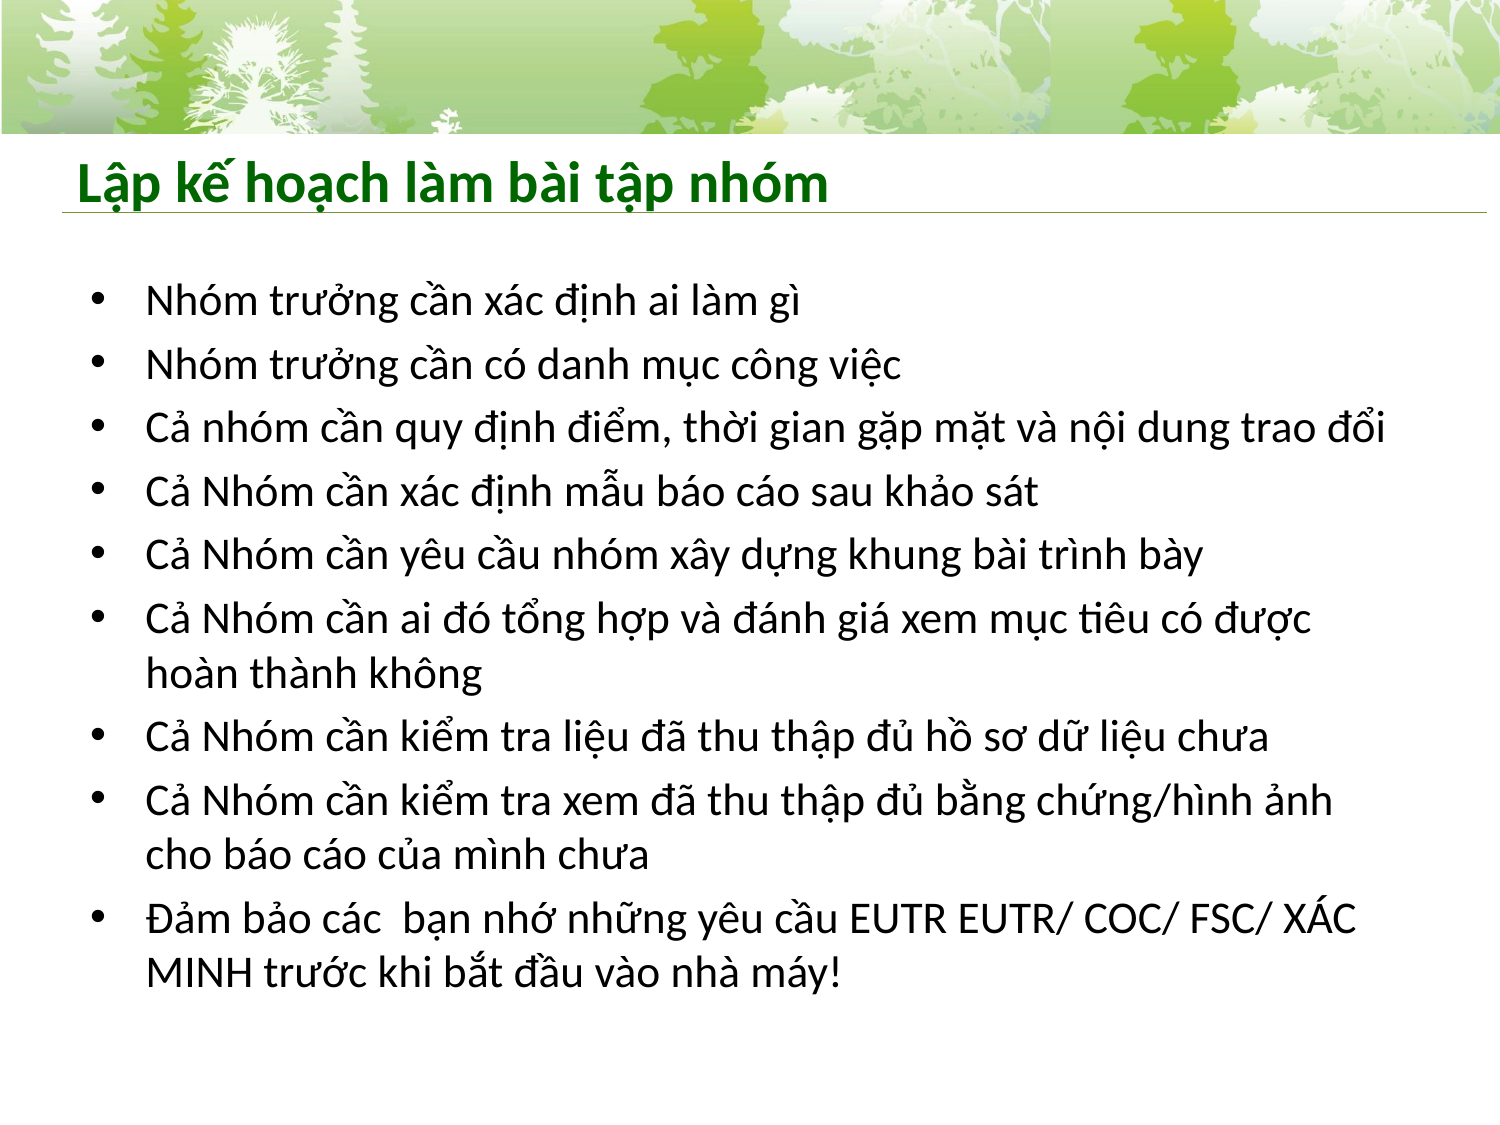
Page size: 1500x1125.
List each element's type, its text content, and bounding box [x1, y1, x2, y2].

picture [1, 0, 1500, 134]
title Lập kế hoạch làm bài tập nhóm [62, 147, 1350, 211]
list Nhóm trưởng cần xác định ai làm gì Nhóm trưởng cần có danh mục công việc Cả nhóm cần quy định điểm, thời gian gặp mặt và nội dung trao đổi Cả Nhóm cần xác định mẫu báo cáo sau khảo sát Cả Nhóm cần yêu cầu nhóm xây dựng khung bài trình bày Cả Nhóm cần ai đó tổng hợp và đánh giá xem mục tiêu có được hoàn thành không Cả Nhóm cần kiểm tra liệu đã thu thập đủ hồ sơ dữ liệu chưa Cả Nhóm cần kiểm tra xem đã thu thập đủ bằng chứng/hình ảnh cho báo cáo của mình chưa Đảm bảo các bạn nhớ những yêu cầu EUTR EUTR/ COC/ FSC/ XÁC MINH trước khi bắt đầu vào nhà máy! [75, 262, 1425, 1005]
